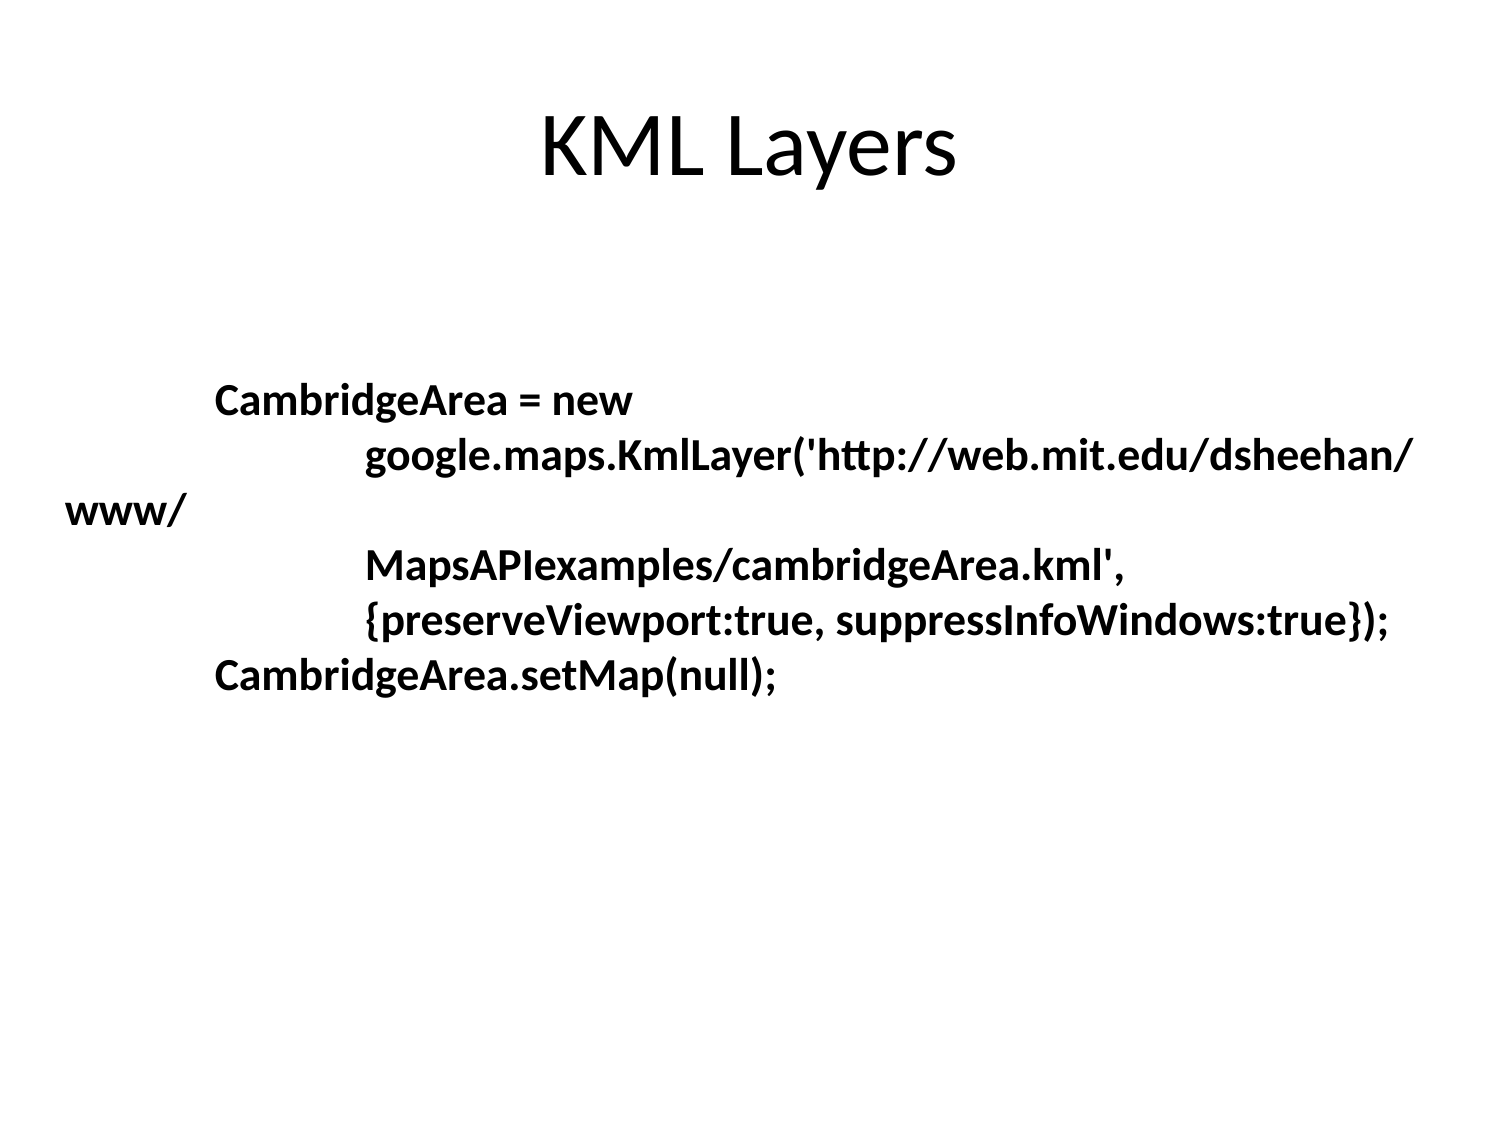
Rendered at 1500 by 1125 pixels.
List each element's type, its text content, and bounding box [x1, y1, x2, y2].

text_box CambridgeArea = new google.maps.KmlLayer('http://web.mit.edu/dsheehan/www/ MapsAPIexamples/cambridgeArea.kml', {preserveViewport:true, suppressInfoWindows:true}); CambridgeArea.setMap(null); [49, 362, 1475, 753]
title KML Layers [75, 45, 1425, 233]
